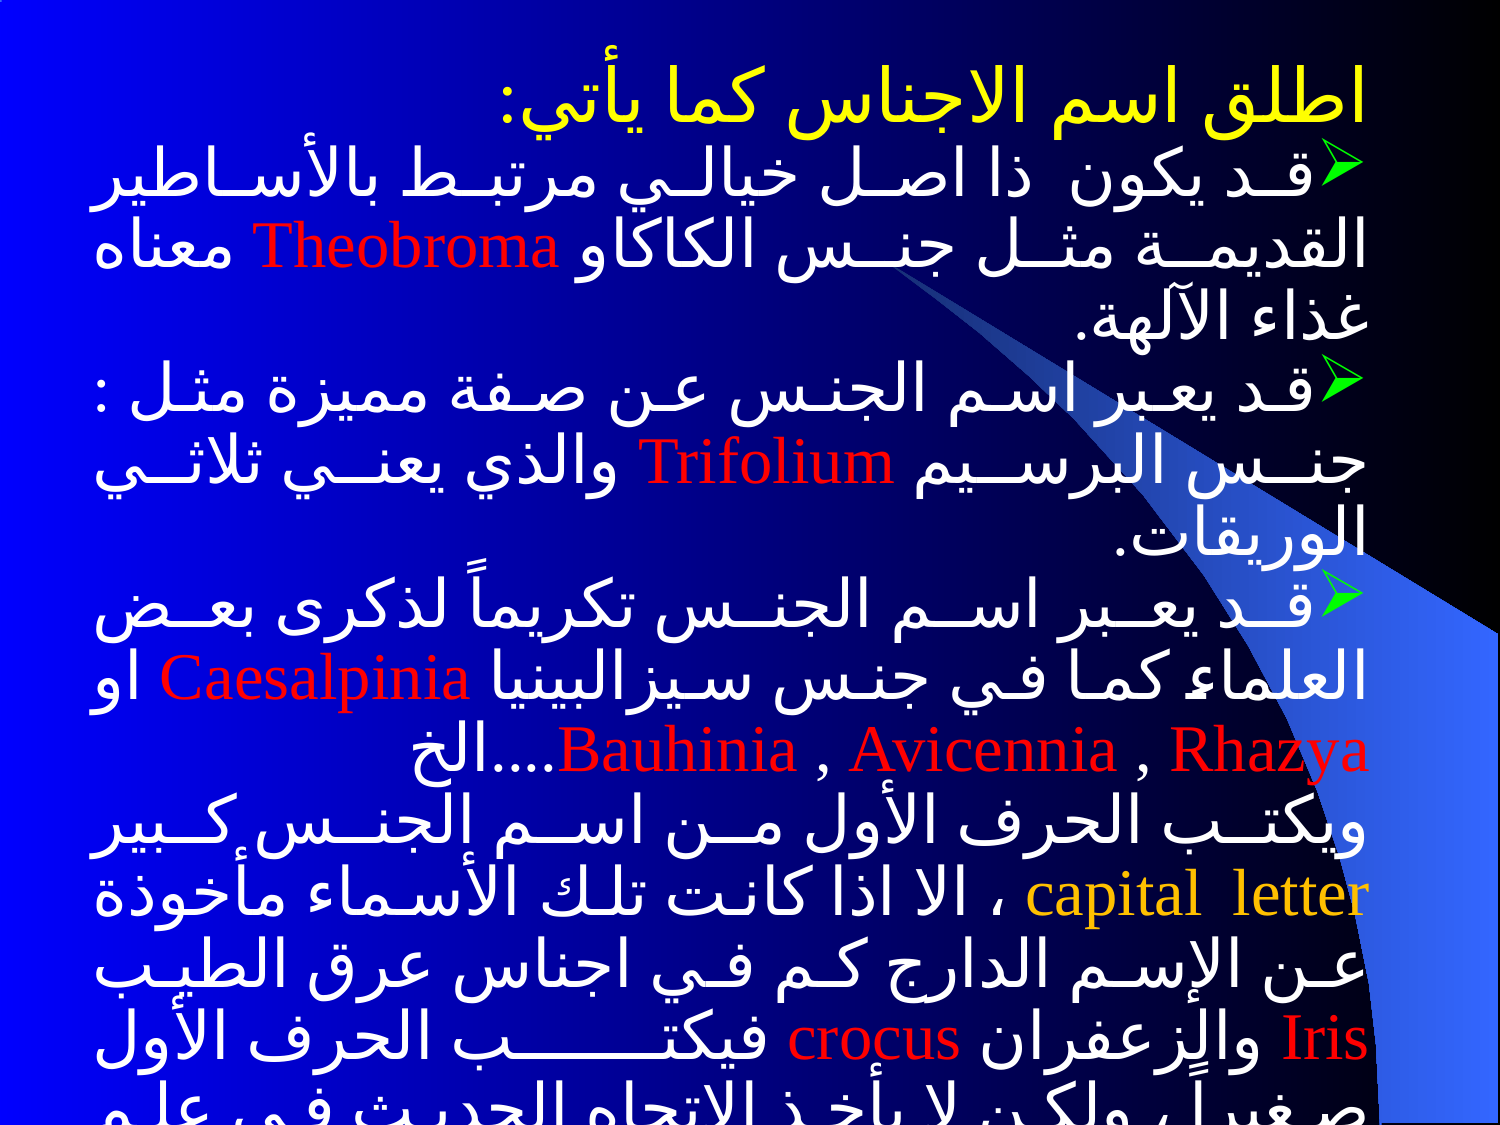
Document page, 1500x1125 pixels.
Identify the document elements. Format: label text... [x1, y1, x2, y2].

list اطلق اسم الاجناس كما يأتي: قد يكون ذا اصل خيالي مرتبط بالأساطير القديمة مثل جنس الكاكاو Theobroma معناه غذاء الآلهة. قد يعبر اسم الجنس عن صفة مميزة مثل : جنس البرسيم Trifolium والذي يعني ثلاثي الوريقات. قد يعبر اسم الجنس تكريماً لذكرى بعض العلماء كما في جنس سيزالبينيا Caesalpinia او Bauhinia , Avicennia , Rhazya....الخ ويكتب الحرف الأول من اسم الجنس كبير capital letter ، الا اذا كانت تلك الأسماء مأخوذة عن الإسم الدارج كم في اجناس عرق الطيب Iris والزعفران crocus فيكتب الحرف الأول صغيراً ، ولكن لا يأخذ الإتجاه الحديث في علم التسمية بهذا الرأي وعلى ذلك تكتب الحروف الأولى من أسماء جميع الأسماء كبيرة. [62, 49, 1401, 1051]
